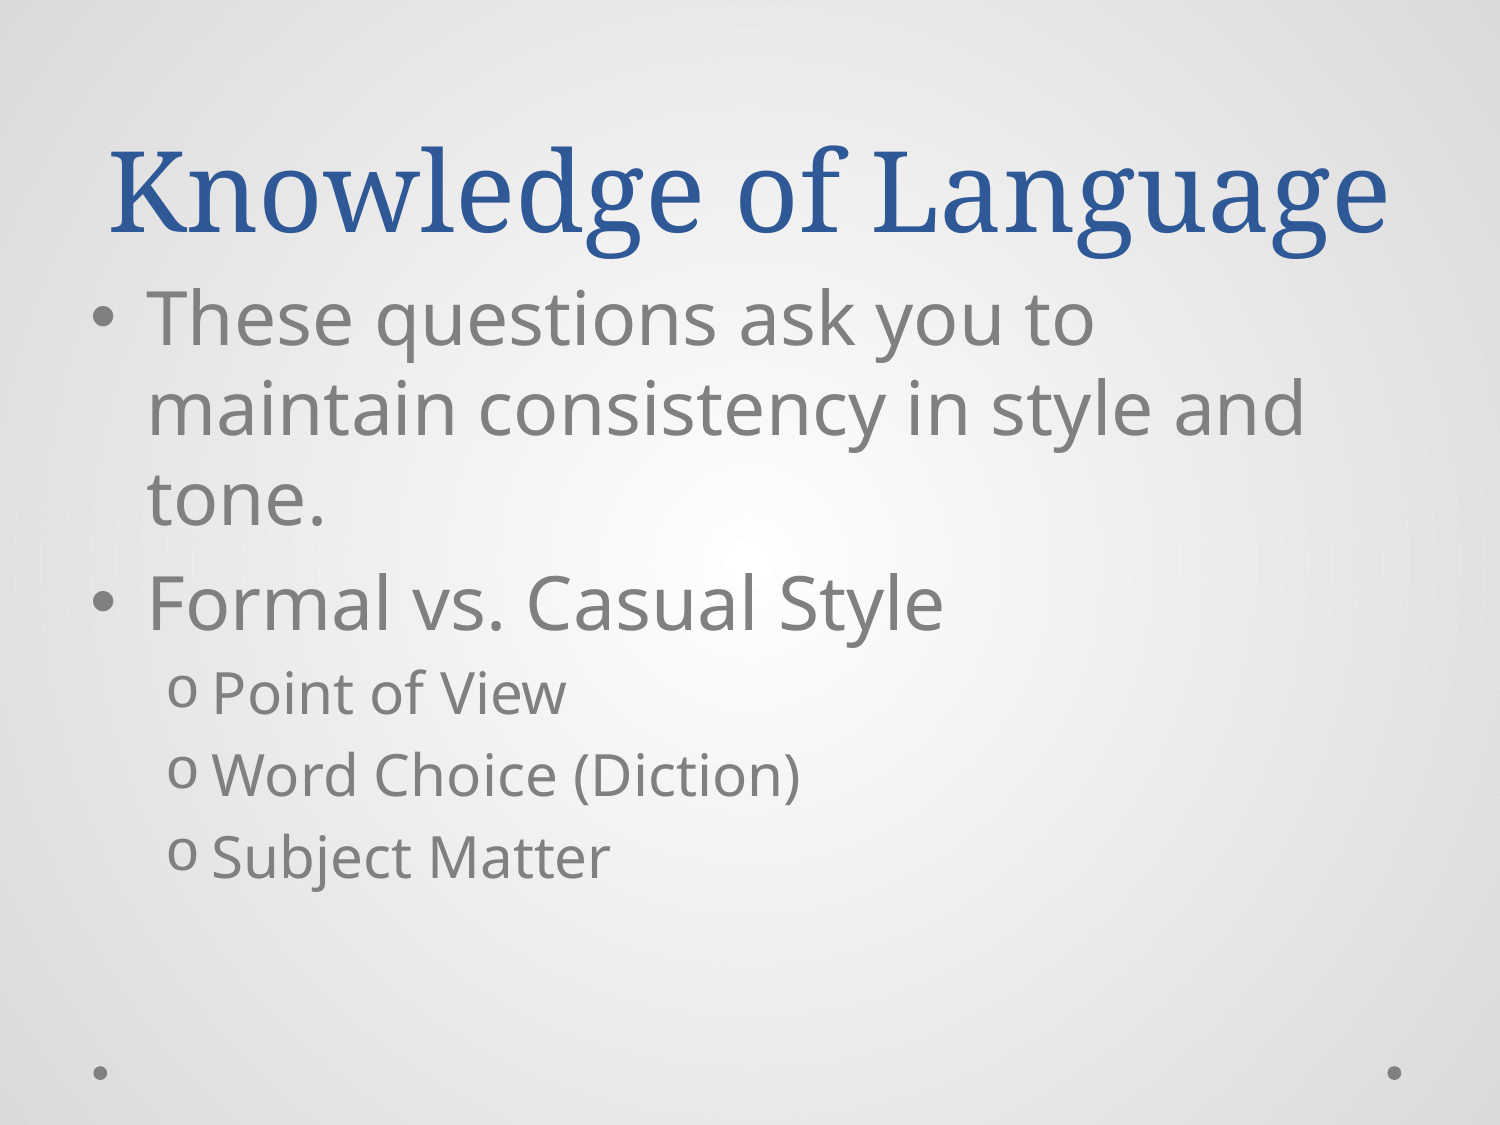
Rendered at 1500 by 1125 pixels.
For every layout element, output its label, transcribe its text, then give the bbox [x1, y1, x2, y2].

title Knowledge of Language [75, 0, 1425, 262]
list These questions ask you to maintain consistency in style and tone. Formal vs. Casual Style Point of View Word Choice (Diction) Subject Matter [75, 262, 1425, 1005]
